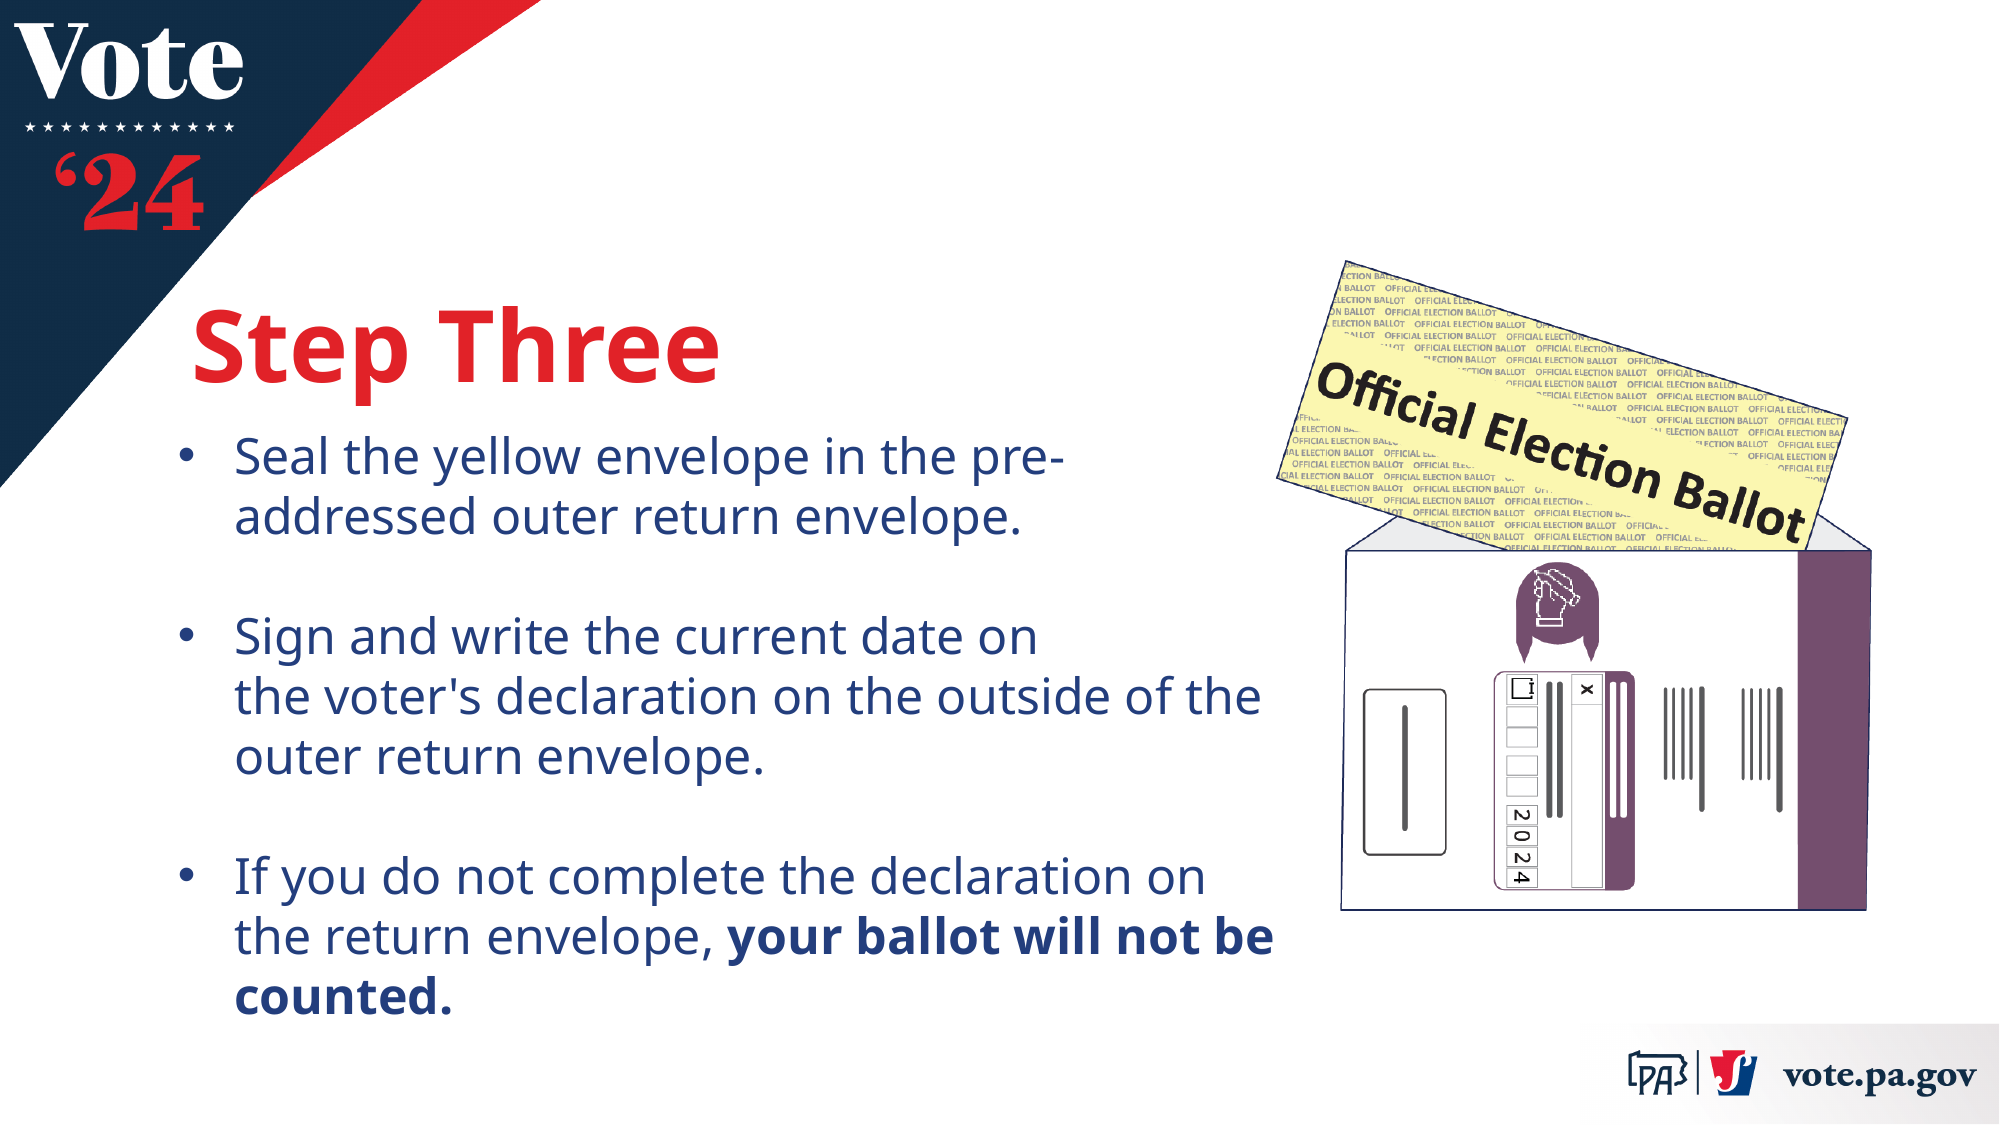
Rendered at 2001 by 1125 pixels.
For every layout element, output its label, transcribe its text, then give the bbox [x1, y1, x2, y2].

picture [1169, 148, 2000, 1125]
text_box Seal the yellow envelope in the pre-addressed outer return envelope. Sign and write the current date on the voter's declaration on the outside of the outer return envelope. If you do not complete the declaration on the return envelope, your ballot will not be counted. [163, 416, 1169, 1032]
picture [0, 0, 588, 535]
text_box Step Three [176, 288, 890, 416]
